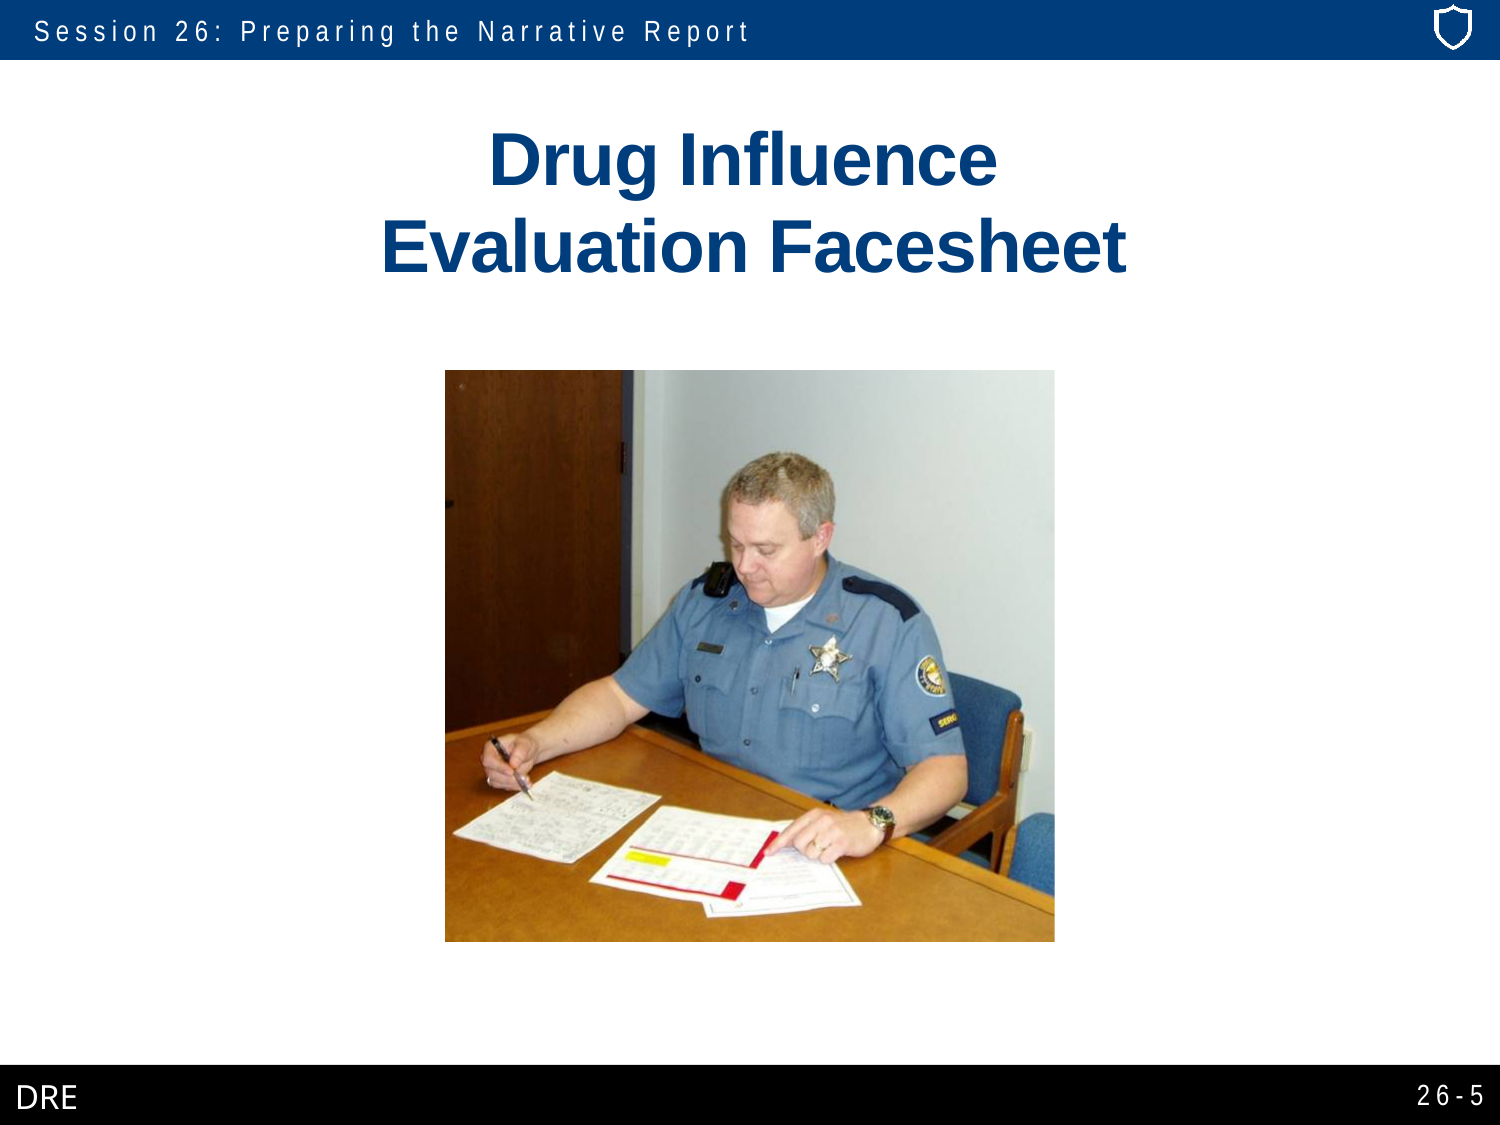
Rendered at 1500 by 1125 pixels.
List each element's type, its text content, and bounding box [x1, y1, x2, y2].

picture [444, 369, 1056, 942]
picture [1434, 4, 1472, 50]
slide_number 26-5 [1218, 1063, 1499, 1124]
title Drug Influence Evaluation Facesheet [81, 85, 1427, 296]
